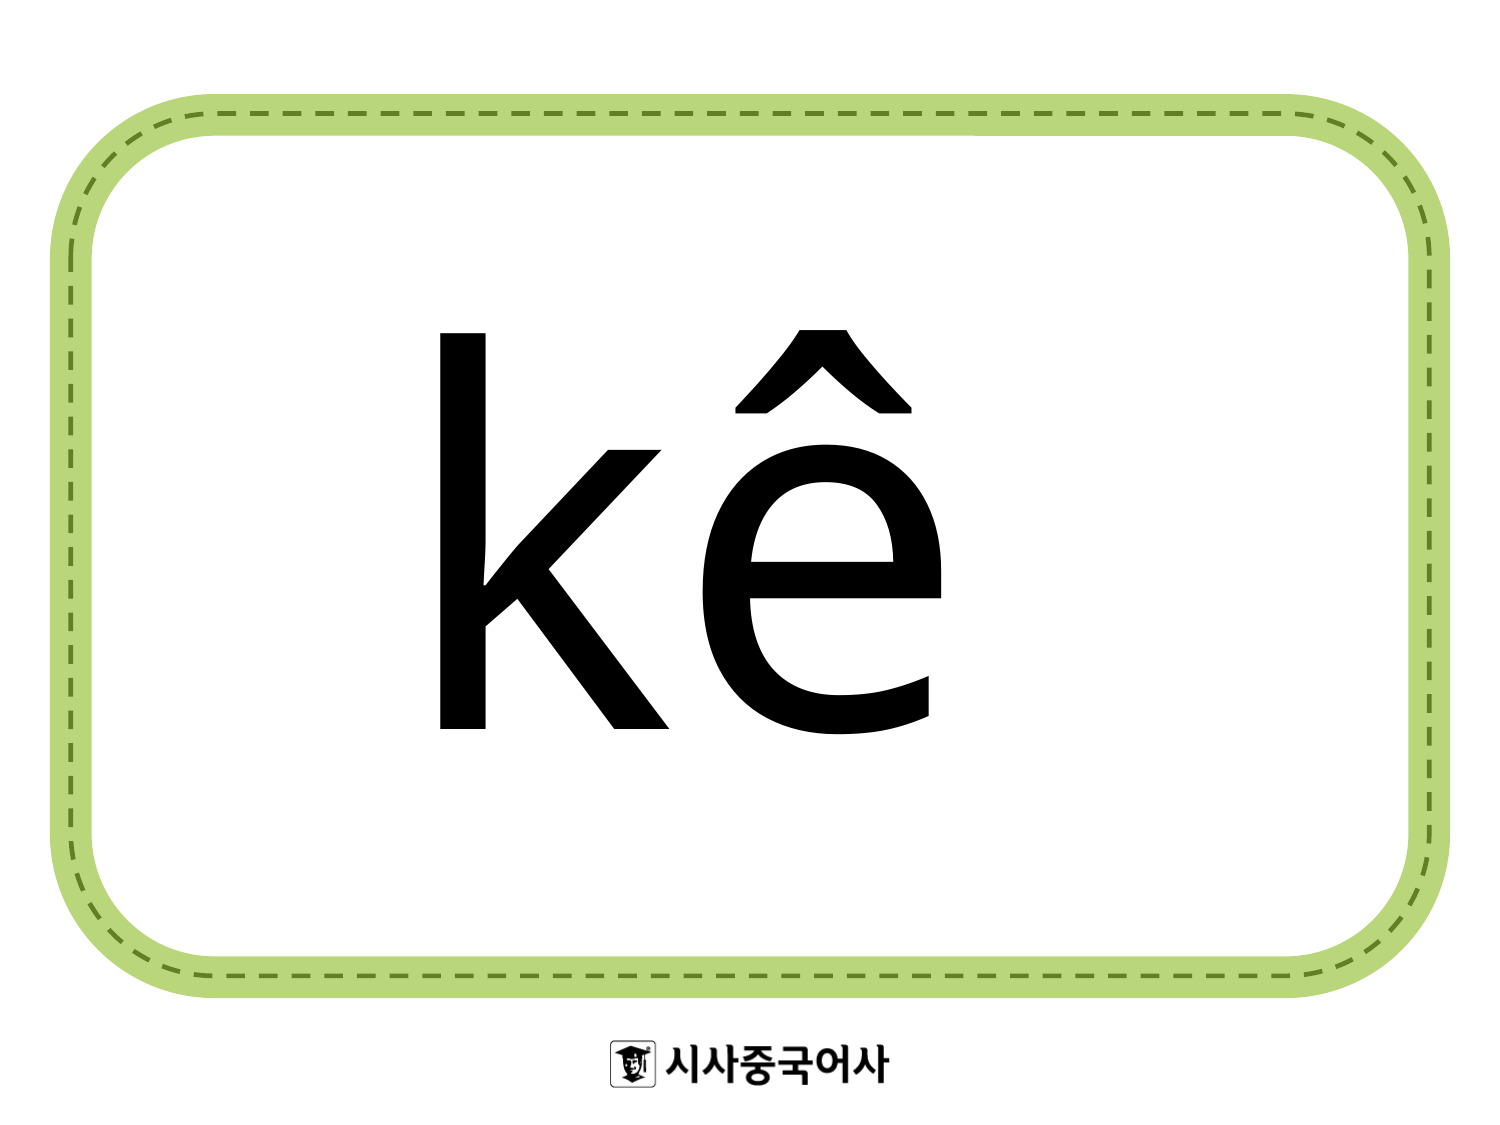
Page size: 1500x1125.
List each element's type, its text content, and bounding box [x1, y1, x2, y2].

picture [602, 1034, 898, 1094]
text_box kê [145, 189, 1354, 853]
